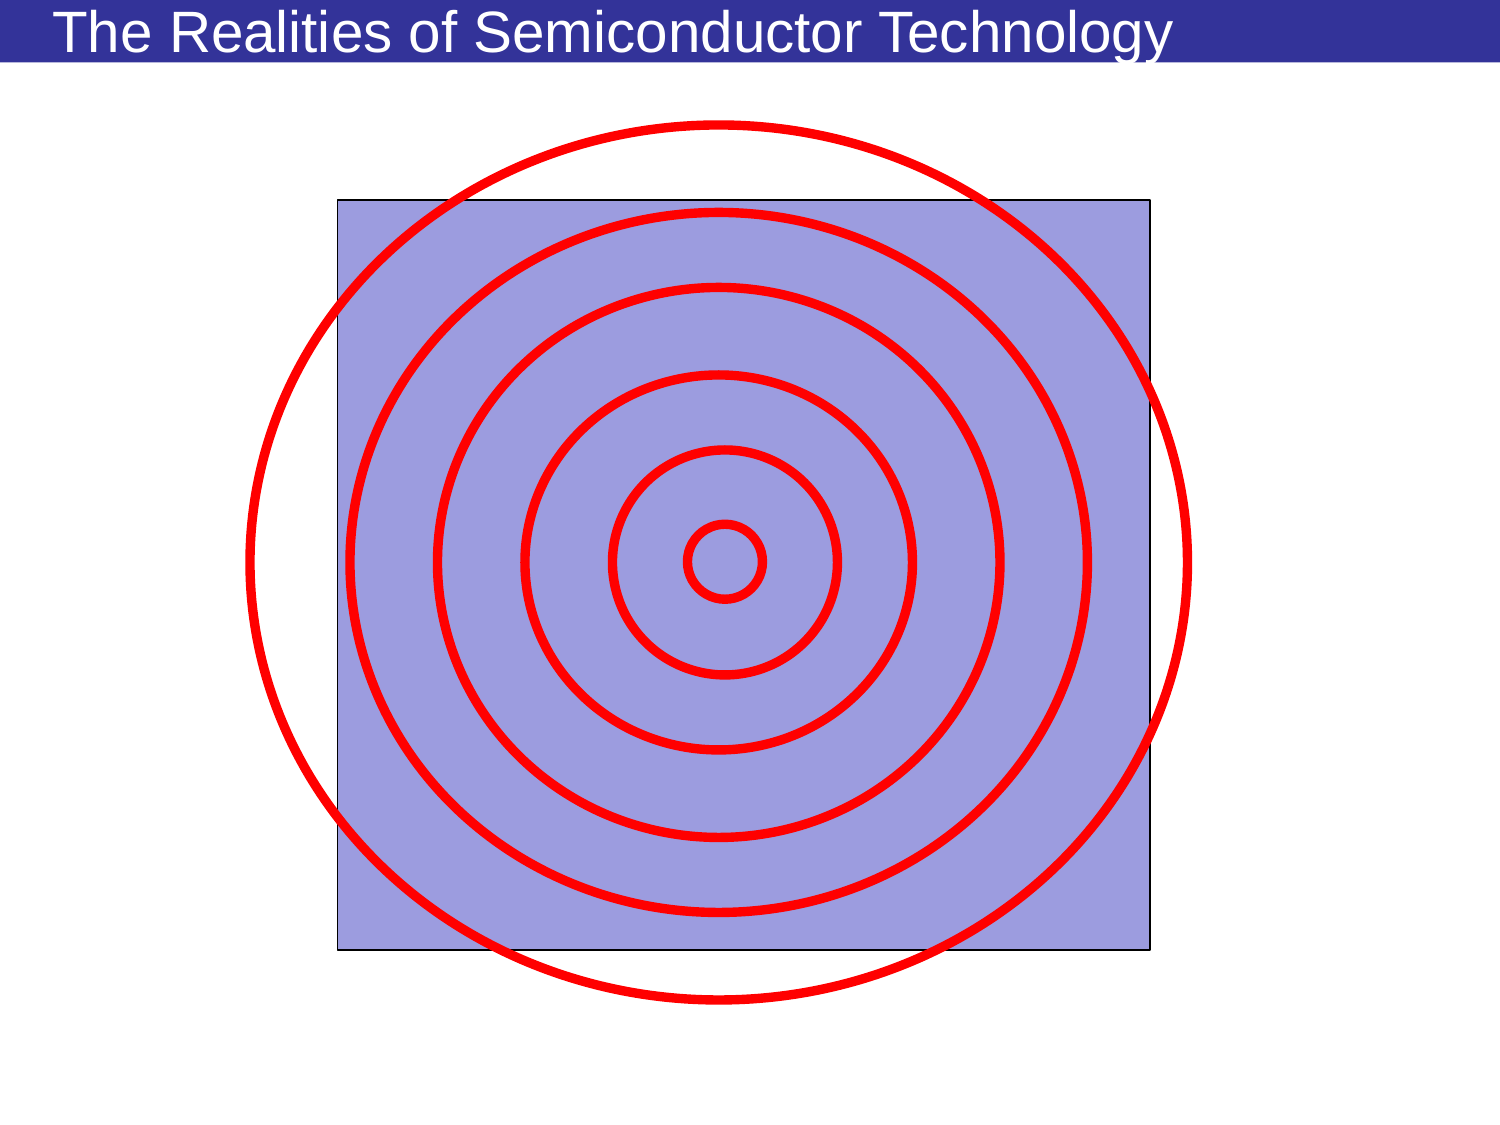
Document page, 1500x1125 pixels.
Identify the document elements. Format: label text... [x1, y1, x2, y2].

text_box [337, 818, 499, 950]
text_box [982, 199, 1150, 388]
text_box [249, 124, 1188, 1000]
text_box [337, 199, 456, 307]
title The Realities of Semiconductor Technology [37, 7, 1426, 51]
text_box [939, 737, 1150, 950]
